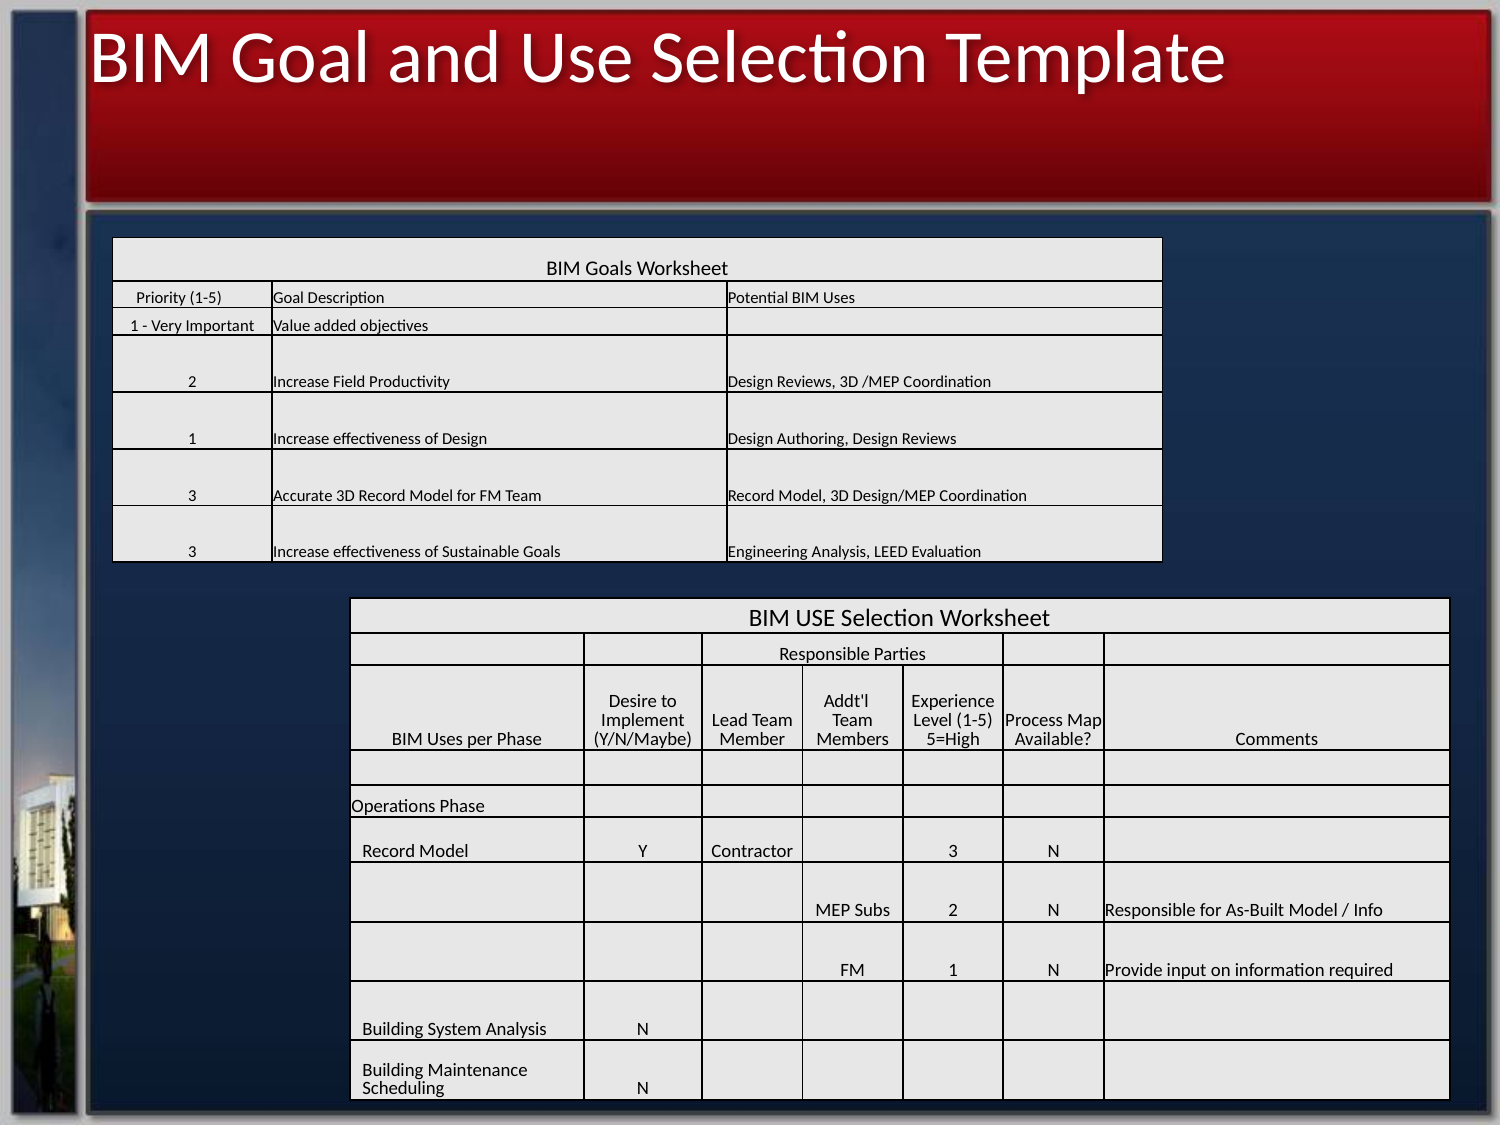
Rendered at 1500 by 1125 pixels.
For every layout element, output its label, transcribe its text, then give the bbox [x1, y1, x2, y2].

table_cell [1004, 982, 1103, 1039]
table_cell [351, 751, 583, 784]
table_cell [1105, 751, 1449, 784]
table_cell Increase Field Productivity [273, 336, 726, 391]
table_cell [803, 751, 902, 784]
table_cell [703, 863, 802, 921]
table_cell [1105, 786, 1449, 816]
picture [0, 0, 1500, 1125]
table_cell Contractor [703, 818, 802, 861]
table_cell [351, 634, 583, 664]
table_cell 1 [113, 393, 271, 448]
table_cell Process Map Available? [1004, 666, 1103, 749]
table_cell [1105, 818, 1449, 861]
table_cell [703, 1041, 802, 1099]
table_cell [904, 786, 1002, 816]
table_cell 3 [113, 506, 271, 561]
table_cell Desire to Implement (Y/N/Maybe) [585, 666, 701, 749]
table_cell [351, 923, 583, 980]
table_cell BIM Uses per Phase [351, 666, 583, 749]
table_cell Provide input on information required [1105, 923, 1449, 980]
table_cell N [1004, 863, 1103, 921]
table_cell Design Authoring, Design Reviews [728, 393, 1162, 448]
table_cell [703, 923, 802, 980]
table_cell FM [803, 923, 902, 980]
table_cell Responsible for As-Built Model / Info [1105, 863, 1449, 921]
table_header BIM Goals Worksheet [113, 238, 1162, 280]
table_cell [1105, 982, 1449, 1039]
table_cell Responsible Parties [703, 634, 1002, 664]
table_cell Record Model, 3D Design/MEP Coordination [728, 450, 1162, 505]
table_cell Building System Analysis [351, 982, 583, 1039]
table_cell [803, 818, 902, 861]
table_cell Value added objectives [273, 308, 726, 334]
table_cell Potential BIM Uses [728, 282, 1162, 307]
table_cell [1004, 786, 1103, 816]
table_cell [904, 1041, 1002, 1099]
table_cell N [1004, 818, 1103, 861]
table_cell Design Reviews, 3D /MEP Coordination [728, 336, 1162, 391]
table_cell [351, 863, 583, 921]
table_cell 1 - Very Important [113, 308, 271, 334]
table_cell 3 [113, 450, 271, 505]
table_cell N [1004, 923, 1103, 980]
table_cell [1004, 751, 1103, 784]
table_cell Record Model [351, 818, 583, 861]
table_cell [1004, 634, 1103, 664]
table_cell Building Maintenance Scheduling [351, 1041, 583, 1099]
table_cell [1004, 1041, 1103, 1099]
table_cell MEP Subs [803, 863, 902, 921]
table_cell [803, 1041, 902, 1099]
table_cell Addt'l Team Members [803, 666, 902, 749]
table_cell Priority (1-5) [113, 282, 271, 307]
table_cell 2 [904, 863, 1002, 921]
table_cell [728, 308, 1162, 334]
table_cell [585, 923, 701, 980]
table_cell [585, 786, 701, 816]
table_cell [1105, 634, 1449, 664]
table_cell Experience Level (1-5) 5=High [904, 666, 1002, 749]
table_cell Comments [1105, 666, 1449, 749]
table_cell [803, 982, 902, 1039]
table_cell Increase effectiveness of Design [273, 393, 726, 448]
table_cell Lead Team Member [703, 666, 802, 749]
table_cell Goal Description [273, 282, 726, 307]
table_cell [1105, 1041, 1449, 1099]
table_cell Y [585, 818, 701, 861]
table_header BIM USE Selection Worksheet [351, 599, 1449, 632]
table_cell [703, 786, 802, 816]
table_cell [585, 751, 701, 784]
table_cell Accurate 3D Record Model for FM Team [273, 450, 726, 505]
table_cell [703, 751, 802, 784]
table_cell Increase effectiveness of Sustainable Goals [273, 506, 726, 561]
table_cell [703, 982, 802, 1039]
table_cell [904, 982, 1002, 1039]
table_cell [803, 786, 902, 816]
table_cell 1 [904, 923, 1002, 980]
table_cell [904, 751, 1002, 784]
table_cell N [585, 1041, 701, 1099]
table_cell [585, 634, 701, 664]
table_cell 2 [113, 336, 271, 391]
table_cell Operations Phase [351, 786, 583, 816]
table_cell [585, 863, 701, 921]
table_cell N [585, 982, 701, 1039]
table_cell Engineering Analysis, LEED Evaluation [728, 506, 1162, 561]
table_cell 3 [904, 818, 1002, 861]
text_box BIM Goal and Use Selection Template [74, 0, 1500, 105]
